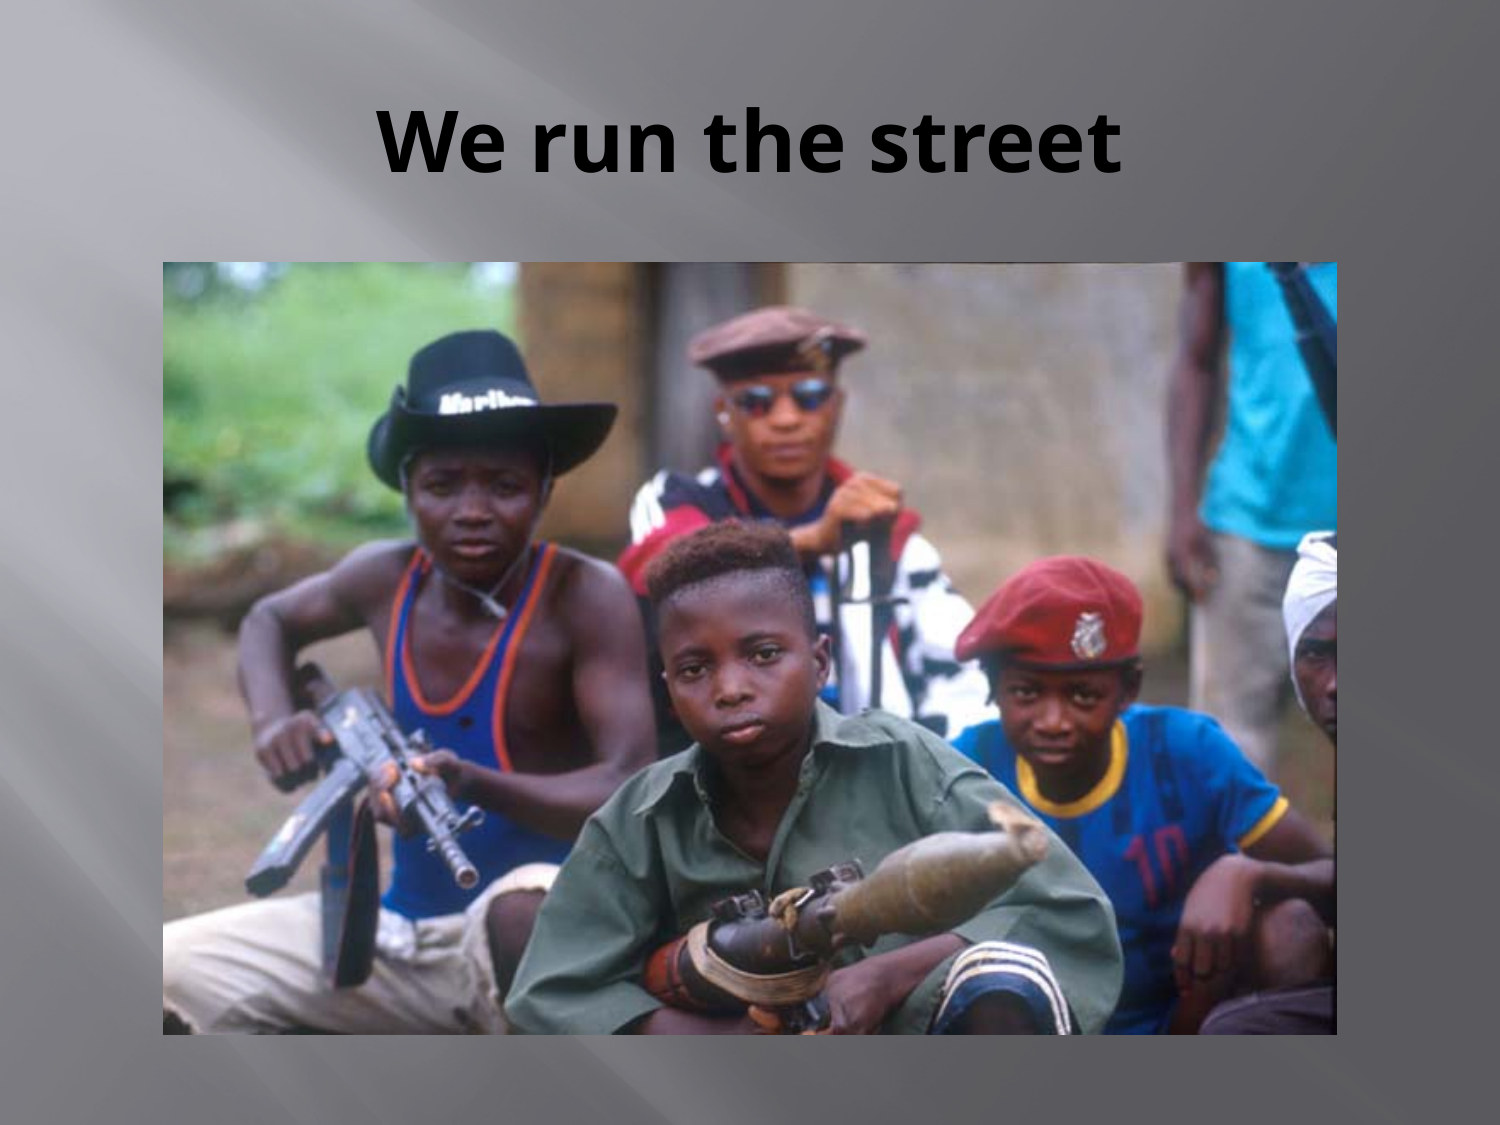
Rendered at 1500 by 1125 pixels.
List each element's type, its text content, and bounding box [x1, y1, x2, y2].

title We run the street [75, 45, 1425, 233]
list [74, 262, 1426, 1036]
